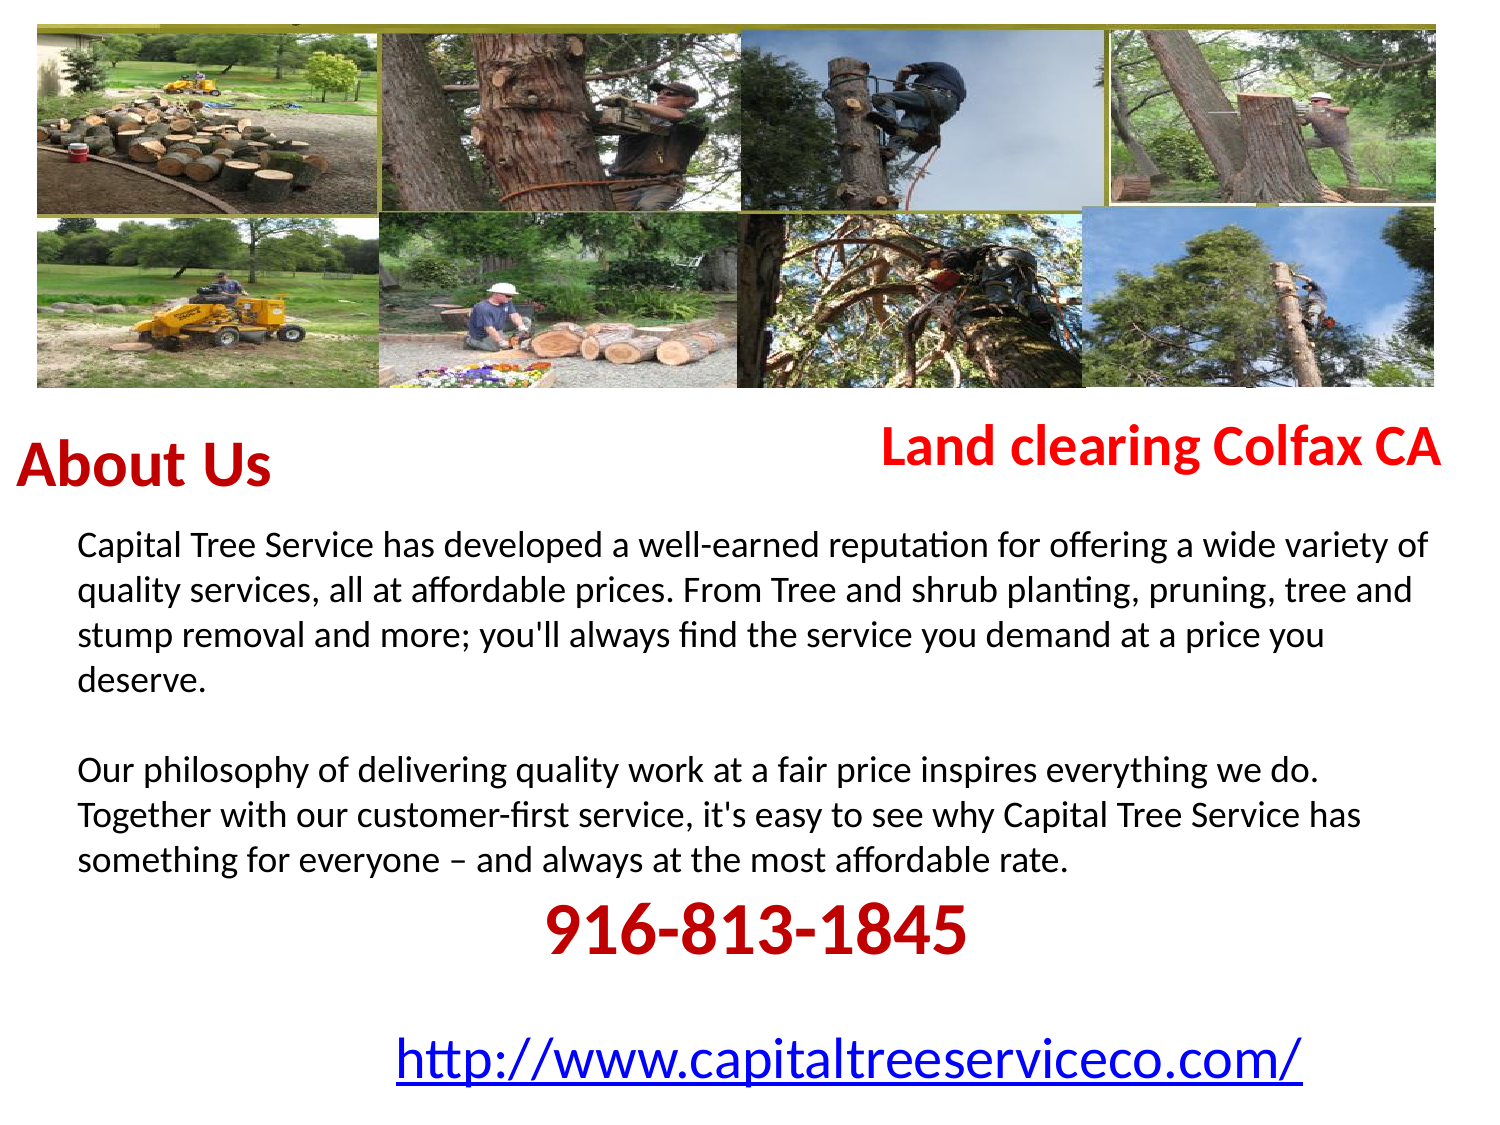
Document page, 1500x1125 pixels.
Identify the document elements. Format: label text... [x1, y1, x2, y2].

text_box About Us [1, 412, 288, 508]
text_box http://www.capitaltreeserviceco.com/ [381, 1012, 1318, 1098]
text_box Land clearing Colfax CA [866, 399, 1458, 485]
text_box Capital Tree Service has developed a well-earned reputation for offering a wide variety of quality services, all at affordable prices. From Tree and shrub planting, pruning, tree and stump removal and more; you'll always find the service you demand at a price you deserve. Our philosophy of delivering quality work at a fair price inspires everything we do. Together with our customer-first service, it's easy to see why Capital Tree Service has something for everyone – and always at the most affordable rate. 916-813-1845 [62, 512, 1450, 978]
picture [37, 24, 1436, 388]
